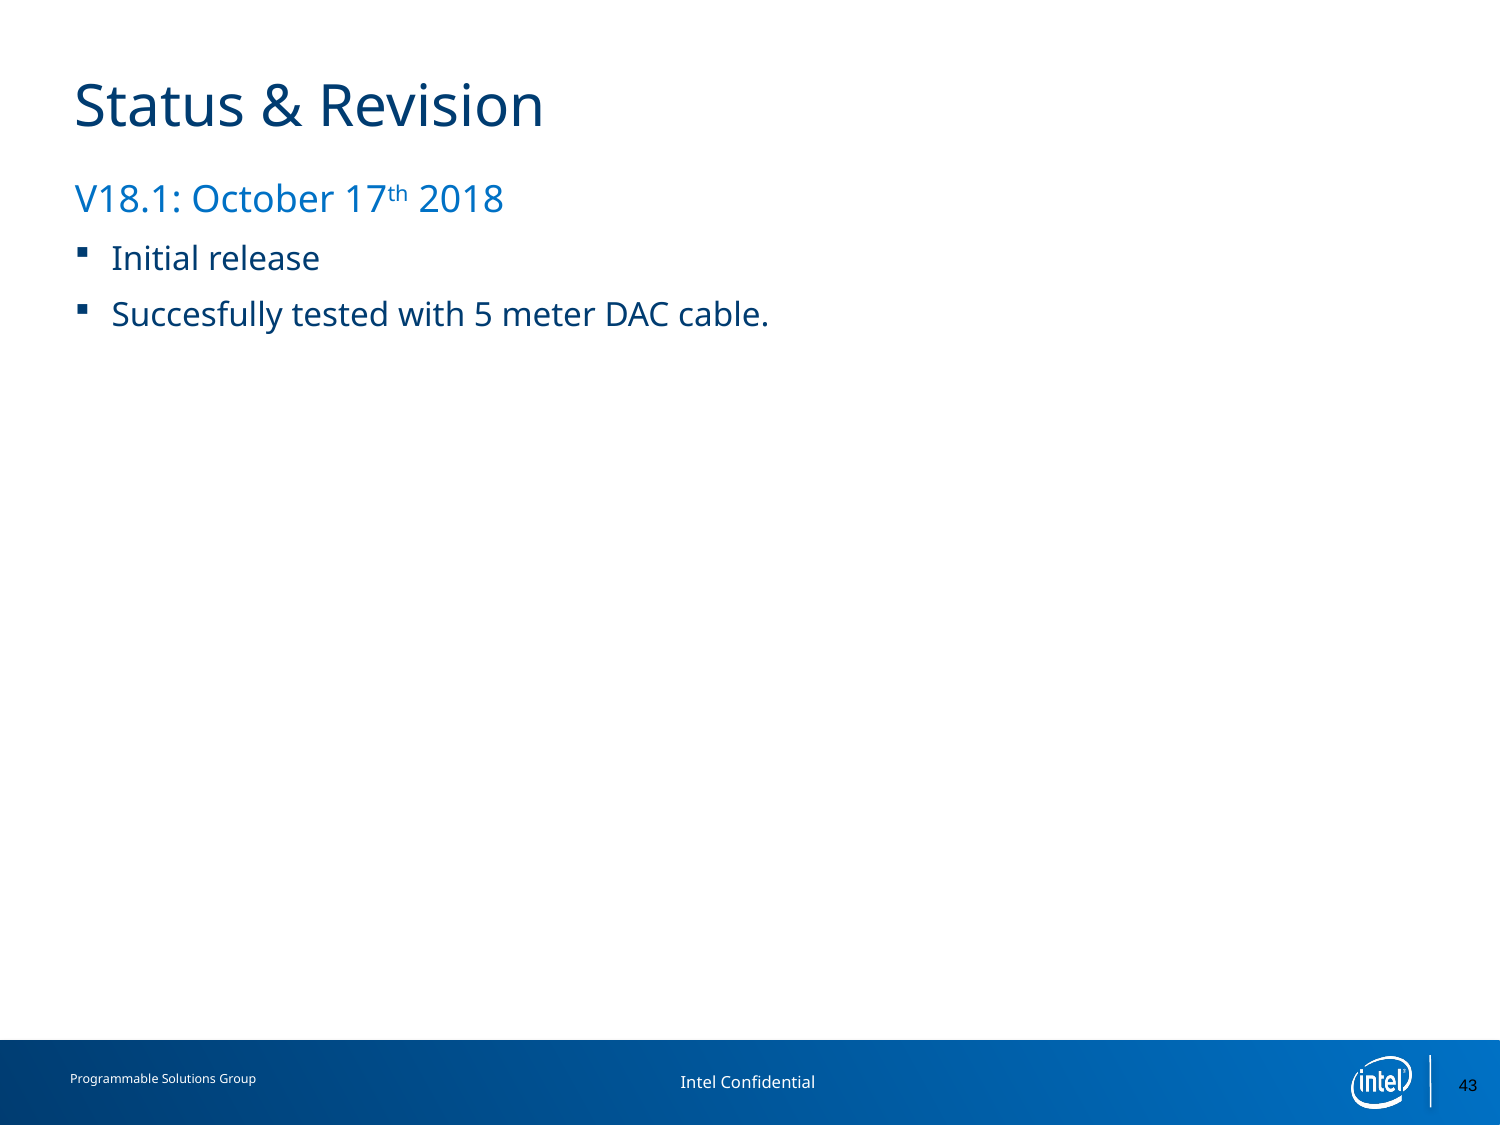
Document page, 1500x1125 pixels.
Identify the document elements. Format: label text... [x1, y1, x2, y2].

list V18.1: October 17th 2018 Initial release Succesfully tested with 5 meter DAC cable. [74, 174, 1425, 1013]
title Status & Revision [74, 67, 1425, 174]
slide_number 43 [1127, 1055, 1478, 1116]
